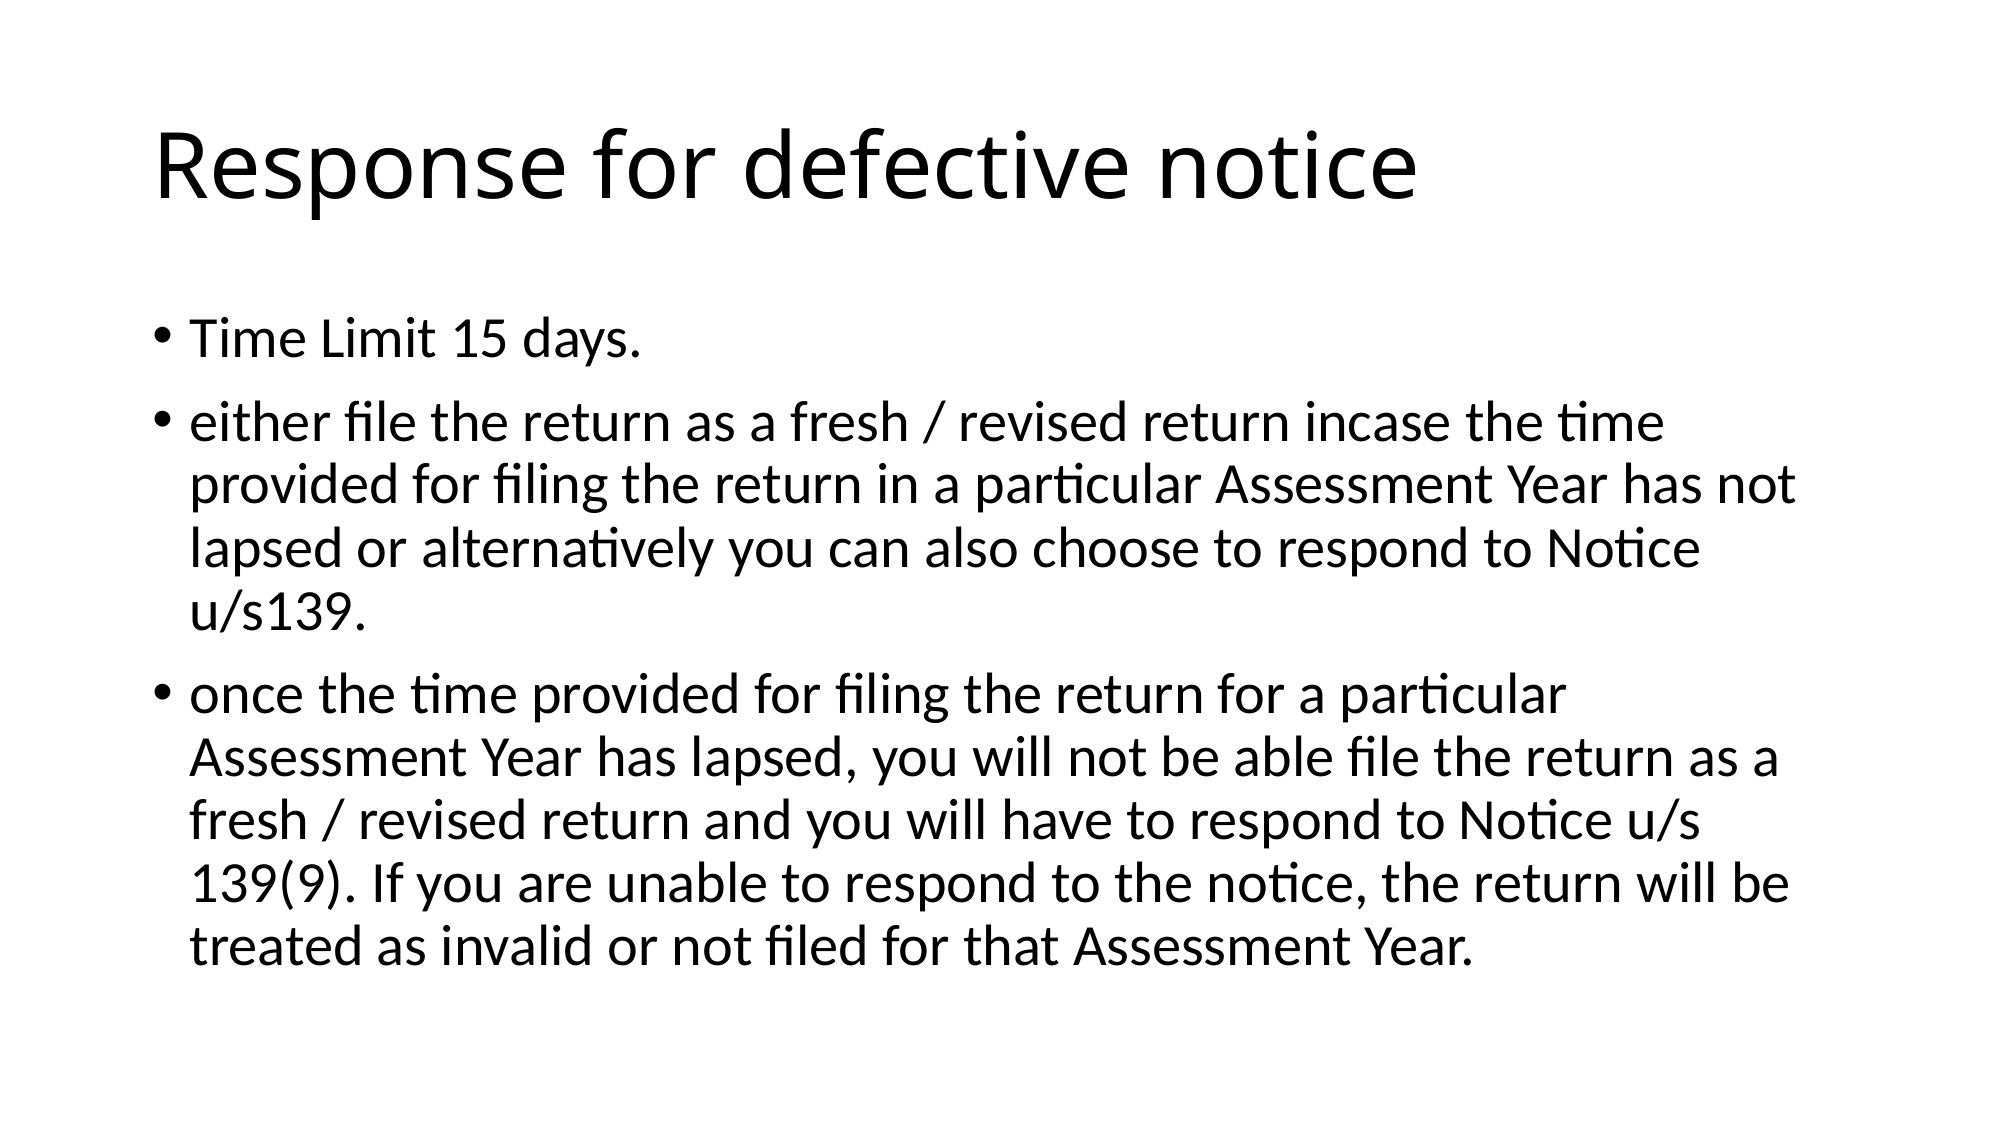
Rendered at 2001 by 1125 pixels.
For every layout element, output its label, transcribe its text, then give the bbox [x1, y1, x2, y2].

title Response for defective notice [137, 59, 1863, 278]
list Time Limit 15 days. either file the return as a fresh / revised return incase the time provided for filing the return in a particular Assessment Year has not lapsed or alternatively you can also choose to respond to Notice u/s139. once the time provided for filing the return for a particular Assessment Year has lapsed, you will not be able file the return as a fresh / revised return and you will have to respond to Notice u/s 139(9). If you are unable to respond to the notice, the return will be treated as invalid or not filed for that Assessment Year. [137, 299, 1863, 1014]
